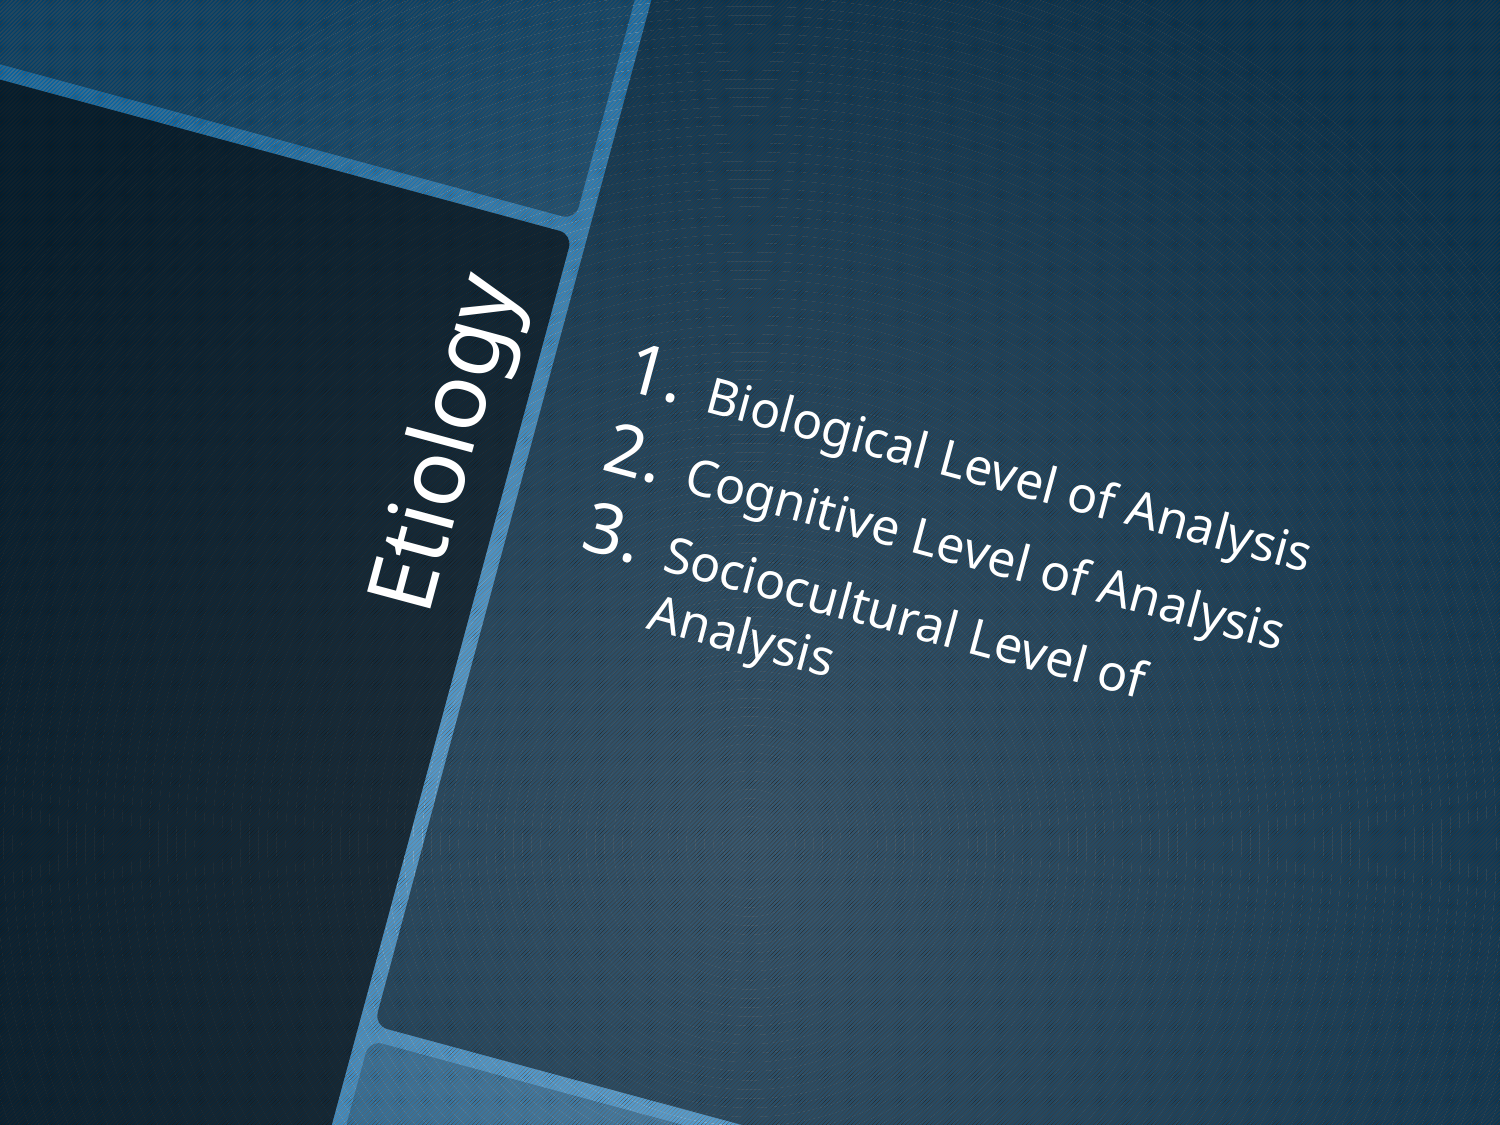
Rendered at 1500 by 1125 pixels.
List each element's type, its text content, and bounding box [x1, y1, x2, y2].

title Etiology [69, 181, 554, 1056]
list Biological Level of Analysis Cognitive Level of Analysis Sociocultural Level of Analysis [475, 72, 1430, 1076]
